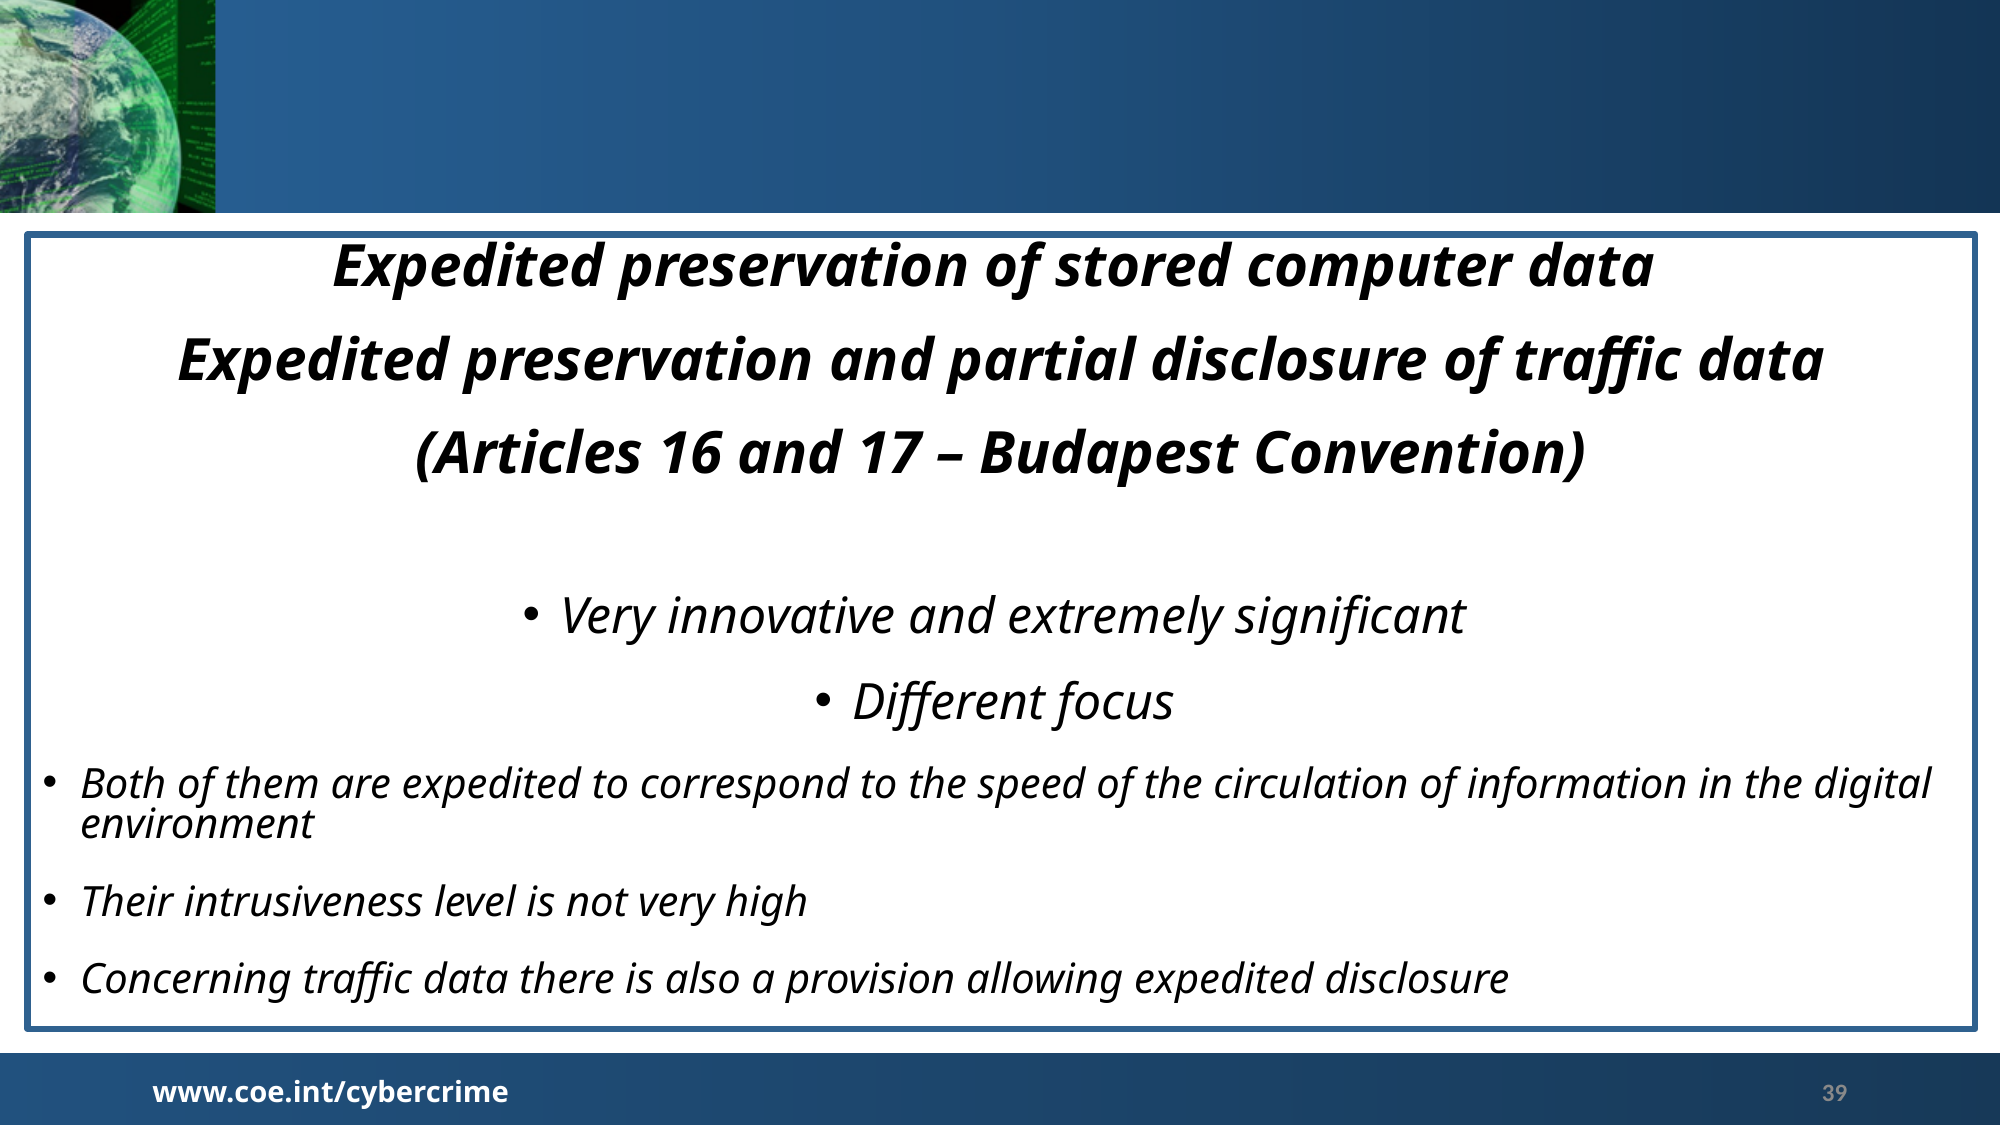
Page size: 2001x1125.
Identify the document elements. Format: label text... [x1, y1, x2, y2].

picture [0, 0, 2000, 213]
list Expedited preservation of stored computer data Expedited preservation and partial disclosure of traffic data (Articles 16 and 17 – Budapest Convention) Very innovative and extremely significant Different focus Both of them are expedited to correspond to the speed of the circulation of information in the digital environment Their intrusiveness level is not very high Concerning traffic data there is also a provision allowing expedited disclosure [27, 234, 1976, 1029]
slide_number 39 [1412, 1061, 1863, 1121]
slide_number www.coe.int/cybercrime [137, 1061, 588, 1121]
